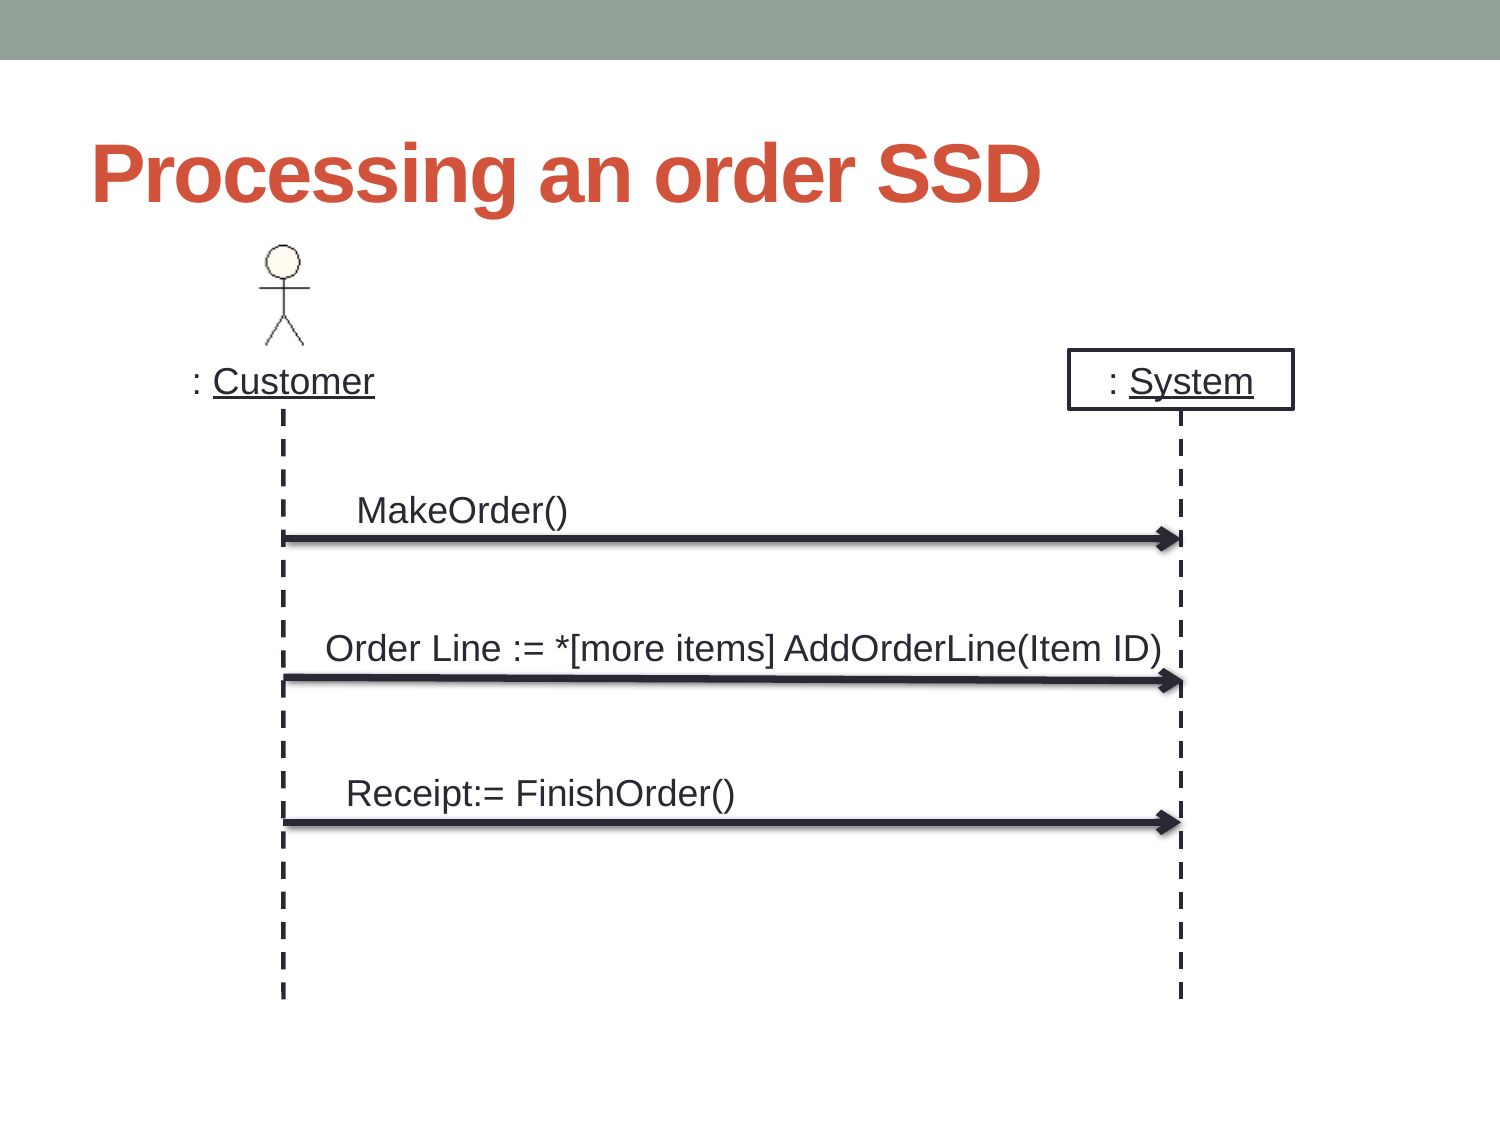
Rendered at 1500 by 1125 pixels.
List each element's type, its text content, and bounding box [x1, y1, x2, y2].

picture [248, 234, 318, 349]
text_box : Customer [169, 348, 398, 411]
text_box MakeOrder() [341, 478, 584, 535]
text_box Receipt:= FinishOrder() [331, 761, 751, 819]
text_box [283, 676, 1184, 681]
title Processing an order SSD [75, 87, 1425, 250]
text_box Order Line := *[more items] AddOrderLine(Item ID) [310, 616, 1178, 674]
text_box : System [1067, 348, 1295, 411]
